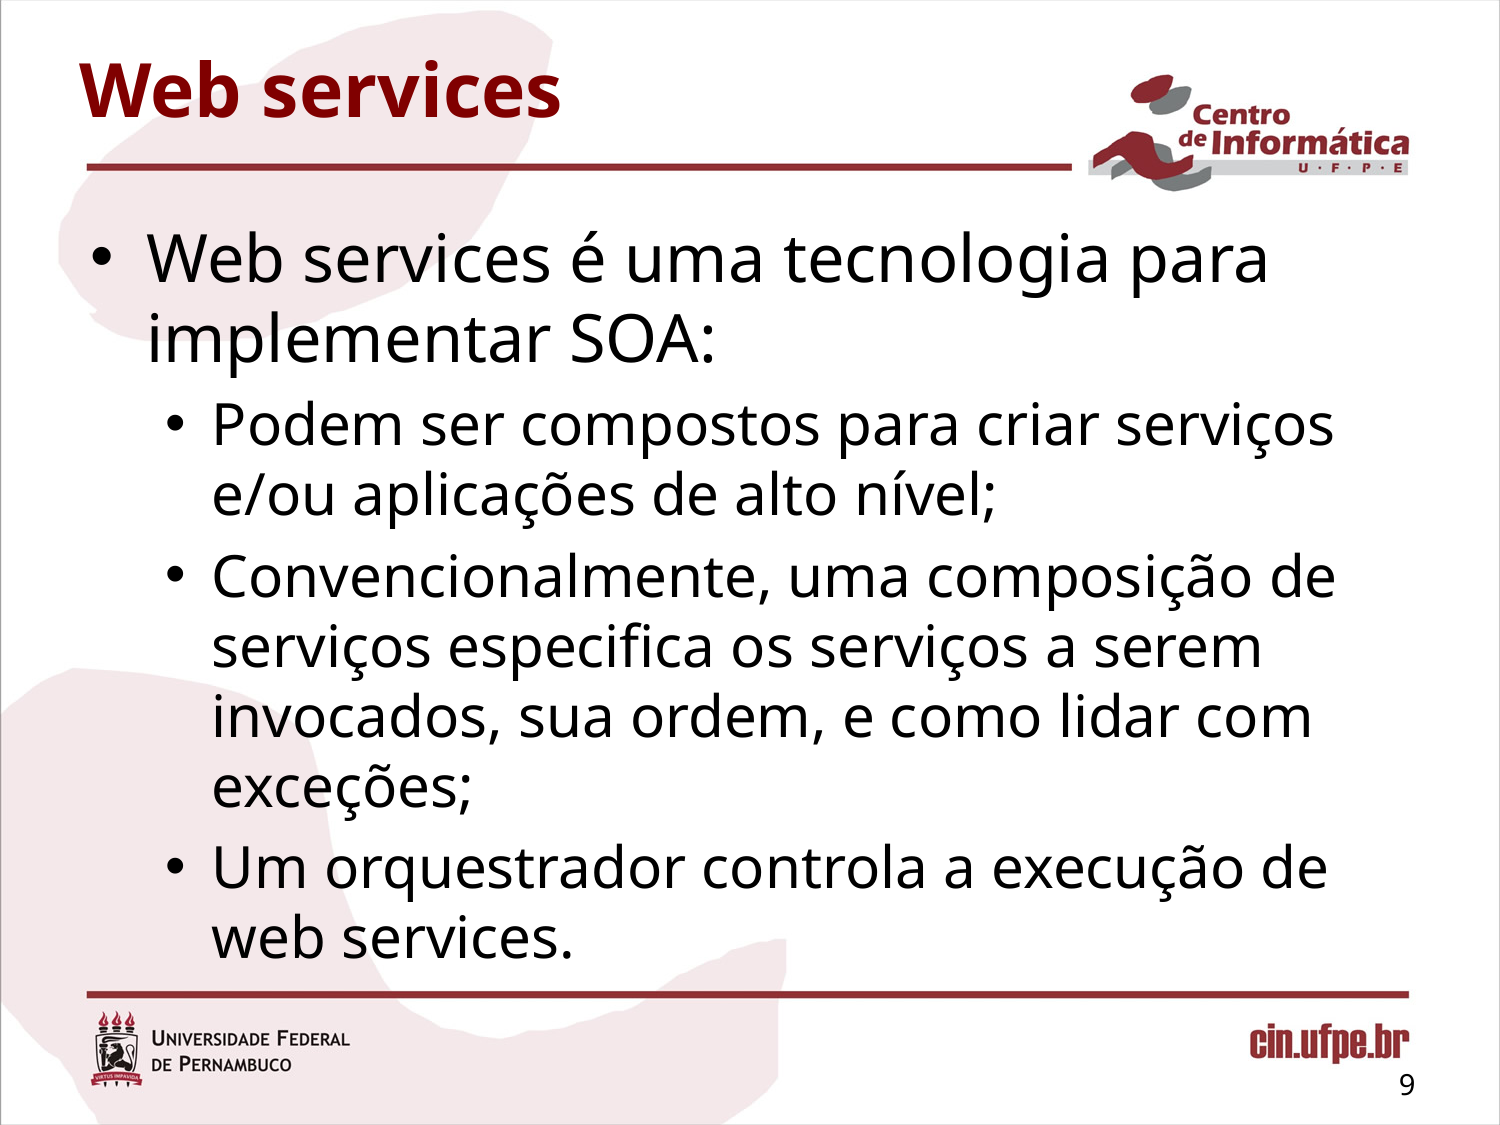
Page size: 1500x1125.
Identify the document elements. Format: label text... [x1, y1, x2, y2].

slide_number 9 [1080, 1058, 1431, 1107]
picture [0, 0, 1500, 1125]
list Web services é uma tecnologia para implementar SOA: Podem ser compostos para criar serviços e/ou aplicações de alto nível; Convencionalmente, uma composição de serviços especifica os serviços a serem invocados, sua ordem, e como lidar com exceções; Um orquestrador controla a execução de web services. [74, 207, 1426, 1006]
title Web services [64, 7, 1129, 169]
